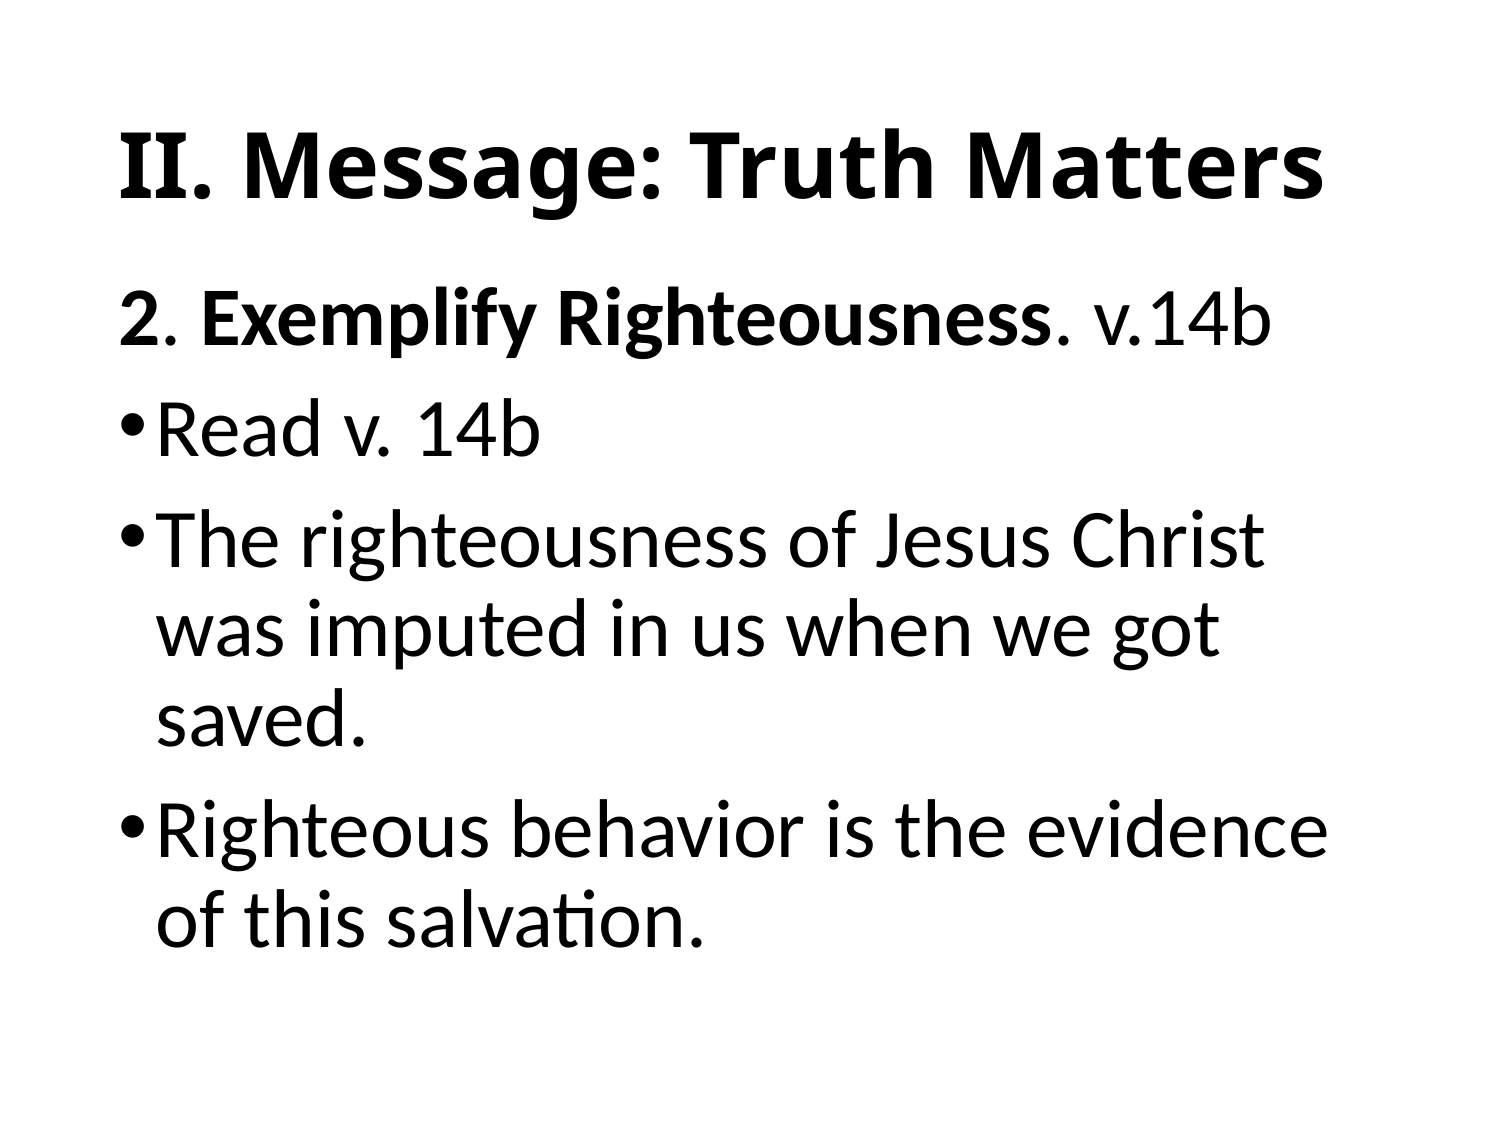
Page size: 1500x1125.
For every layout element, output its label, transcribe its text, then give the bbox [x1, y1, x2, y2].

list 2. Exemplify Righteousness. v.14b Read v. 14b The righteousness of Jesus Christ was imputed in us when we got saved. Righteous behavior is the evidence of this salvation. [103, 265, 1397, 980]
title II. Message: Truth Matters [103, 59, 1397, 265]
